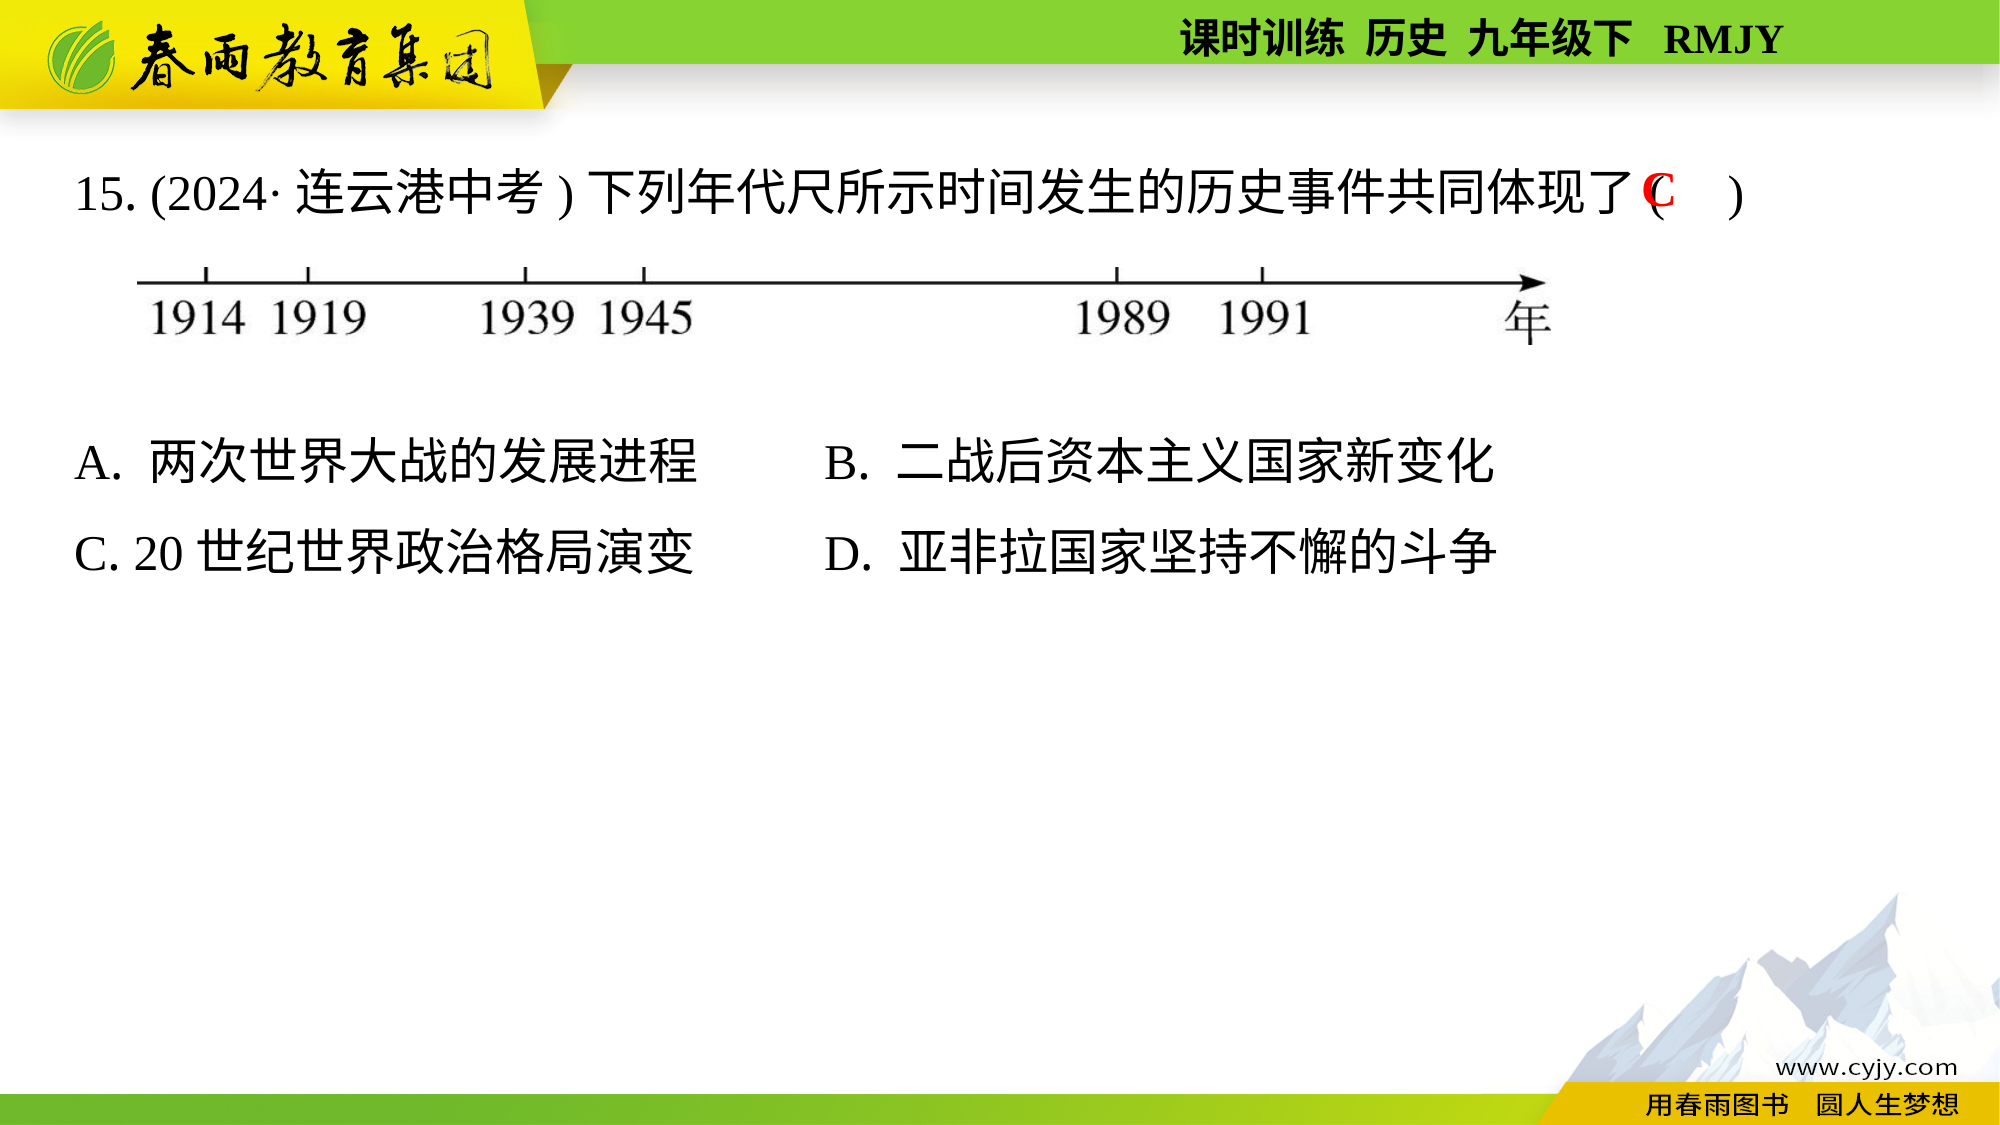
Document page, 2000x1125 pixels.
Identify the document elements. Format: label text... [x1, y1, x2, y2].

picture [0, 0, 2000, 1125]
text_box C [1626, 148, 1693, 224]
list 15. (2024·连云港中考)下列年代尺所示时间发生的历史事件共同体现了( ) A. 两次世界大战的发展进程 B. 二战后资本主义国家新变化 C. 20世纪世界政治格局演变 D. 亚非拉国家坚持不懈的斗争 [59, 122, 1944, 592]
